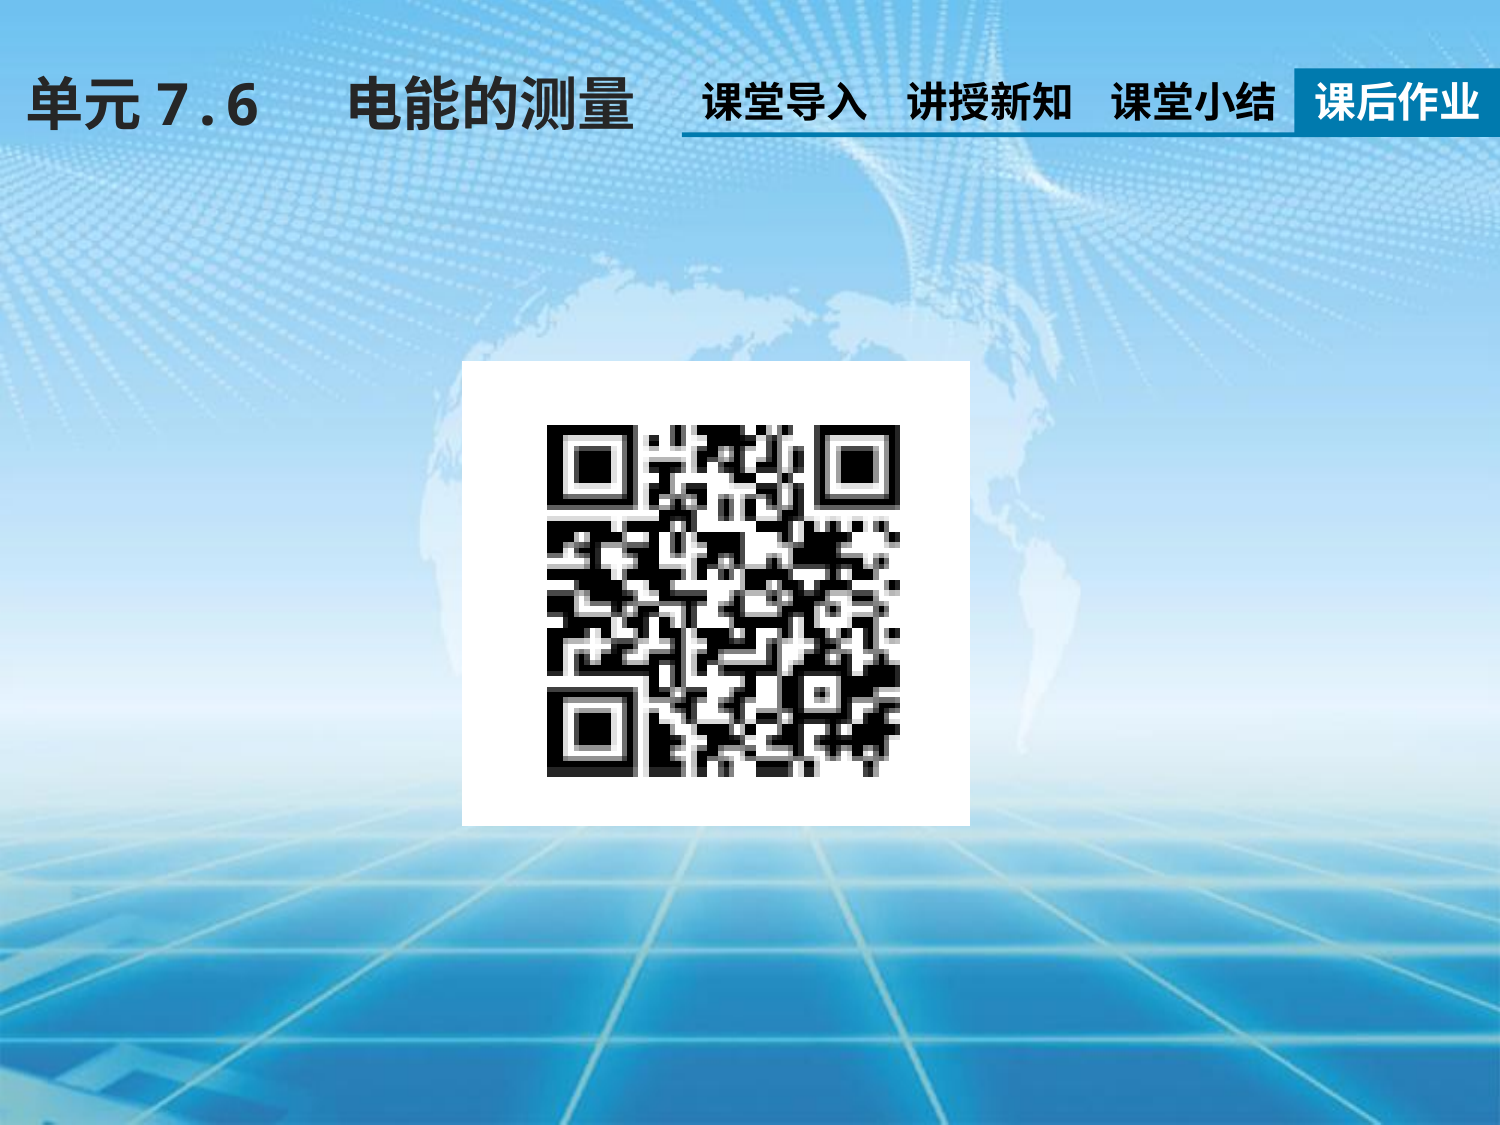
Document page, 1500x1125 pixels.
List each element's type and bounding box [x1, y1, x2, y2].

text_box [10, 59, 1500, 146]
picture [0, 0, 1500, 1125]
